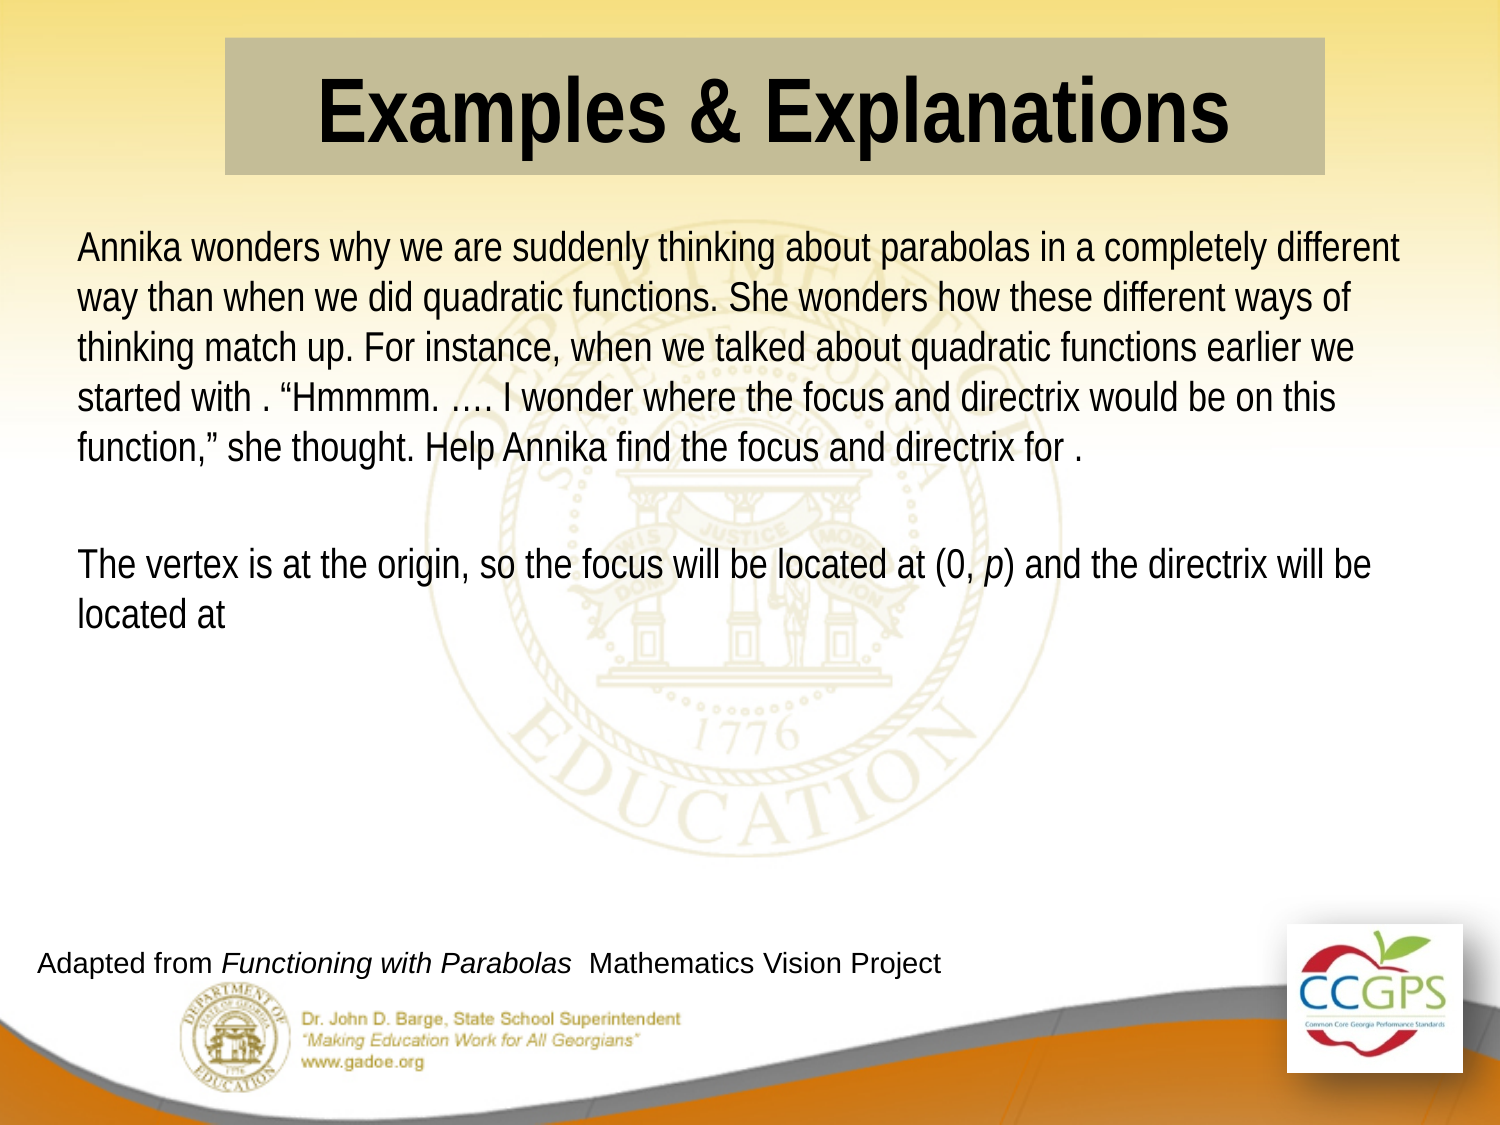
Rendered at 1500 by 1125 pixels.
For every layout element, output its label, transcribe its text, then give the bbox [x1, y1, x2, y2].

text_box Adapted from Functioning with Parabolas Mathematics Vision Project [22, 937, 957, 988]
title Examples & Explanations [224, 37, 1326, 176]
picture [0, 0, 1500, 1125]
